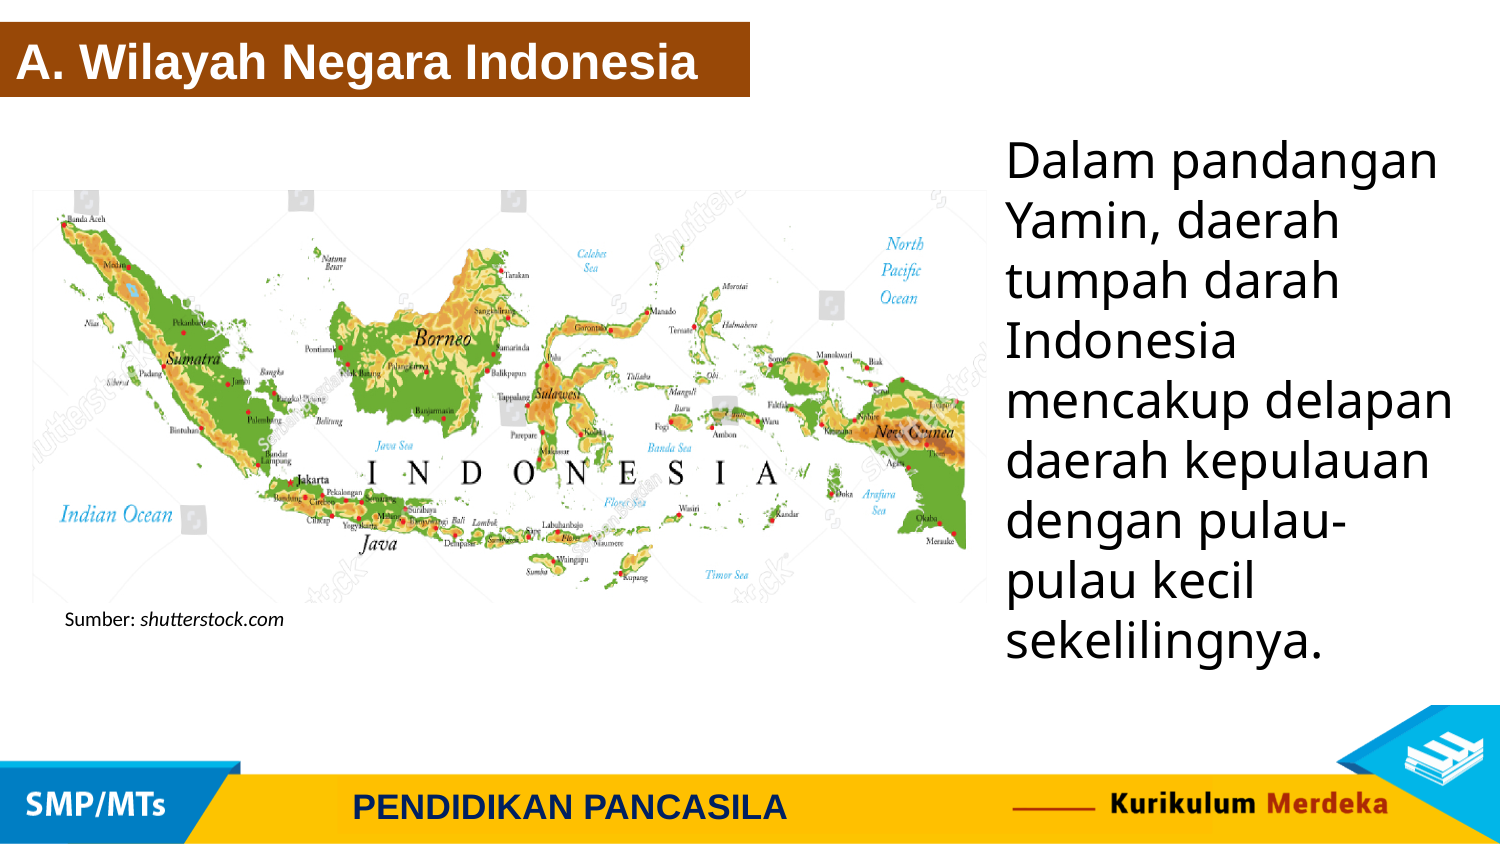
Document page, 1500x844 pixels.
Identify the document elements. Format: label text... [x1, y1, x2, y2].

text_box Sumber: shutterstock.com [49, 610, 338, 639]
picture [32, 189, 987, 603]
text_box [0, 705, 1500, 844]
text_box Dalam pandangan Yamin, daerah tumpah darah Indonesia mencakup delapan daerah kepulauan dengan pulau- pulau kecil sekelilingnya. [990, 121, 1500, 677]
text_box A. Wilayah Negara Indonesia [0, 20, 752, 99]
